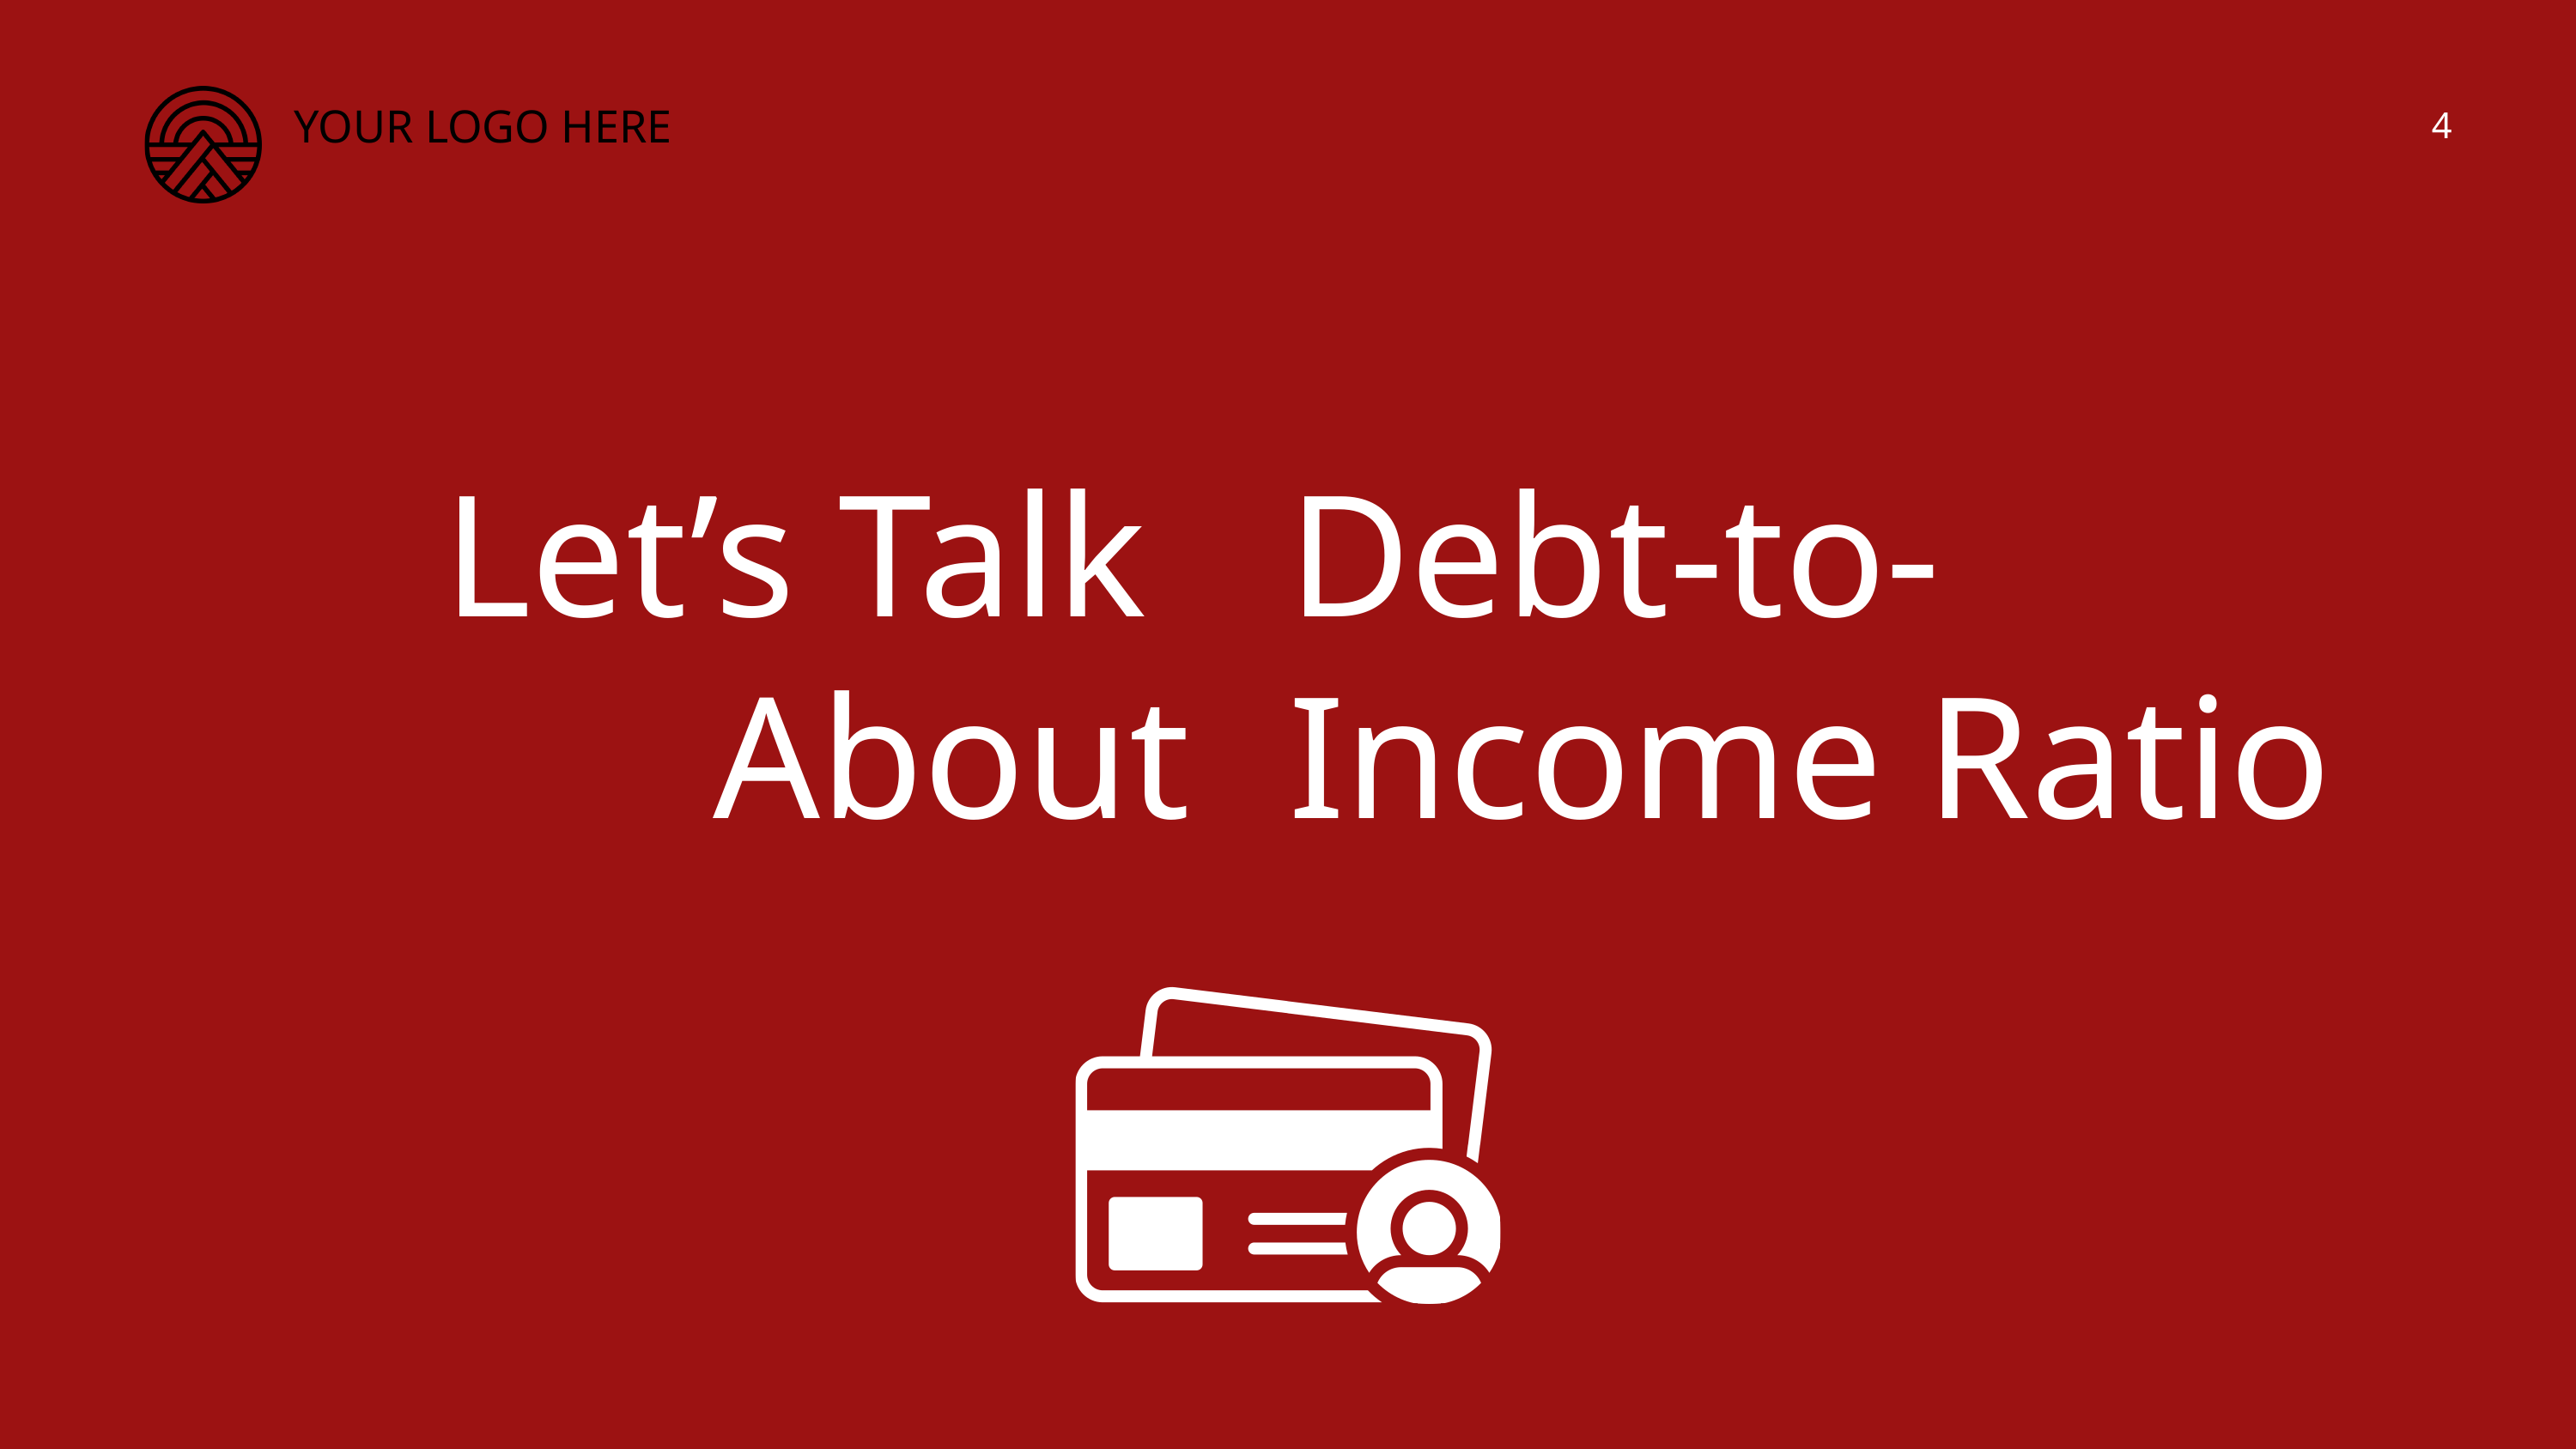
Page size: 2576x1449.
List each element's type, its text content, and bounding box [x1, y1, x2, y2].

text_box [144, 86, 777, 203]
text_box Debt-to-Income Ratio [1287, 448, 2383, 852]
text_box [1075, 985, 1501, 1304]
text_box Let’s Talk About [362, 448, 1191, 852]
text_box 4 [2431, 95, 2452, 146]
